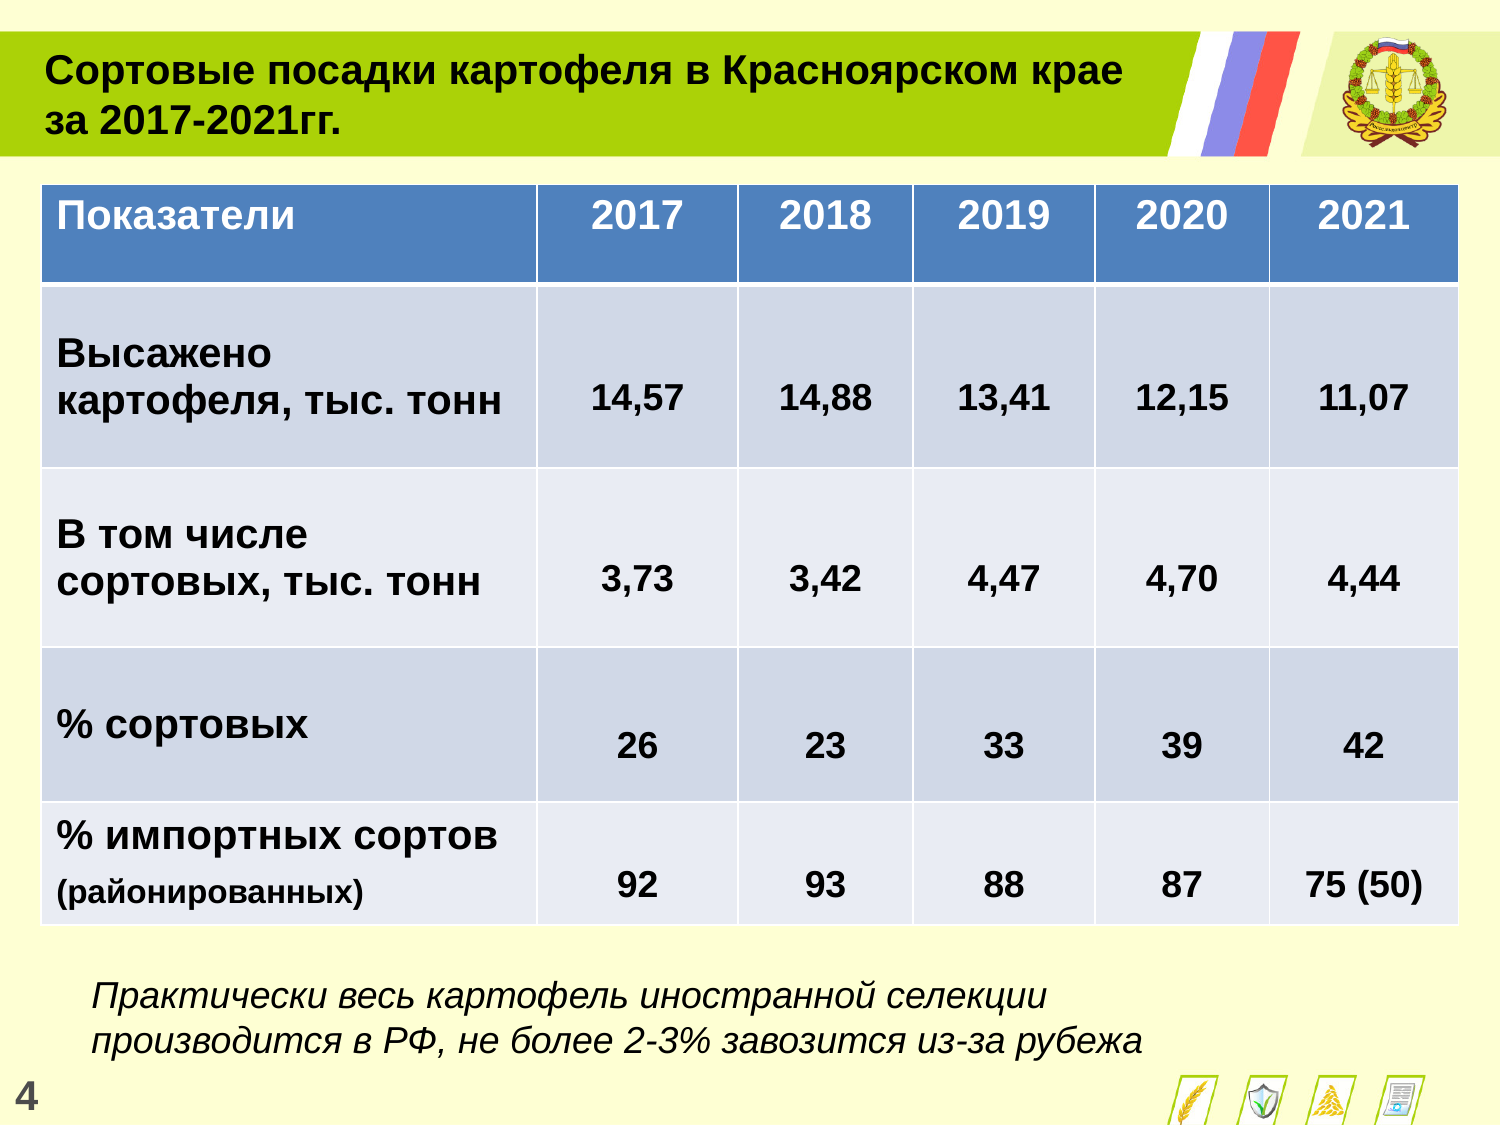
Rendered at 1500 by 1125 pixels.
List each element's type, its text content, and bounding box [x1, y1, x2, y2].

table_header 2018 [739, 185, 912, 282]
text_box Практически весь картофель иностранной селекции производится в РФ, не более 2-3% завозится из-за рубежа [76, 964, 1164, 1069]
table_cell 4,70 [1096, 469, 1269, 646]
table_header 2021 [1270, 185, 1458, 282]
table_cell 4,44 [1270, 469, 1458, 646]
table_cell 42 [1270, 648, 1458, 801]
table_cell 87 [1096, 803, 1269, 924]
table_cell 93 [739, 803, 912, 924]
table_cell 75 (50) [1270, 803, 1458, 924]
list Сортовые посадки картофеля в Красноярском крае за 2017-2021гг. [29, 31, 1202, 155]
table_cell 92 [538, 803, 737, 924]
table_cell 11,07 [1270, 287, 1458, 467]
table_cell 39 [1096, 648, 1269, 801]
table_cell 3,42 [739, 469, 912, 646]
table_cell 33 [914, 648, 1094, 801]
table_cell 13,41 [914, 287, 1094, 467]
table_cell % сортовых [42, 648, 536, 801]
table_cell Высажено картофеля, тыс. тонн [42, 287, 536, 467]
table_cell 14,88 [739, 287, 912, 467]
table_cell % импортных сортов (районированных) [42, 803, 536, 924]
table_cell 14,57 [538, 287, 737, 467]
table_cell 12,15 [1096, 287, 1269, 467]
slide_number 4 [0, 1075, 89, 1112]
table_header Показатели [42, 185, 536, 282]
table_cell 23 [739, 648, 912, 801]
table_header 2017 [538, 185, 737, 282]
table_header 2020 [1096, 185, 1269, 282]
table_cell В том числе сортовых, тыс. тонн [42, 469, 536, 646]
picture [0, 0, 1500, 1125]
table_cell 26 [538, 648, 737, 801]
table_cell 3,73 [538, 469, 737, 646]
table_header 2019 [914, 185, 1094, 282]
table_cell 88 [914, 803, 1094, 924]
table_cell 4,47 [914, 469, 1094, 646]
